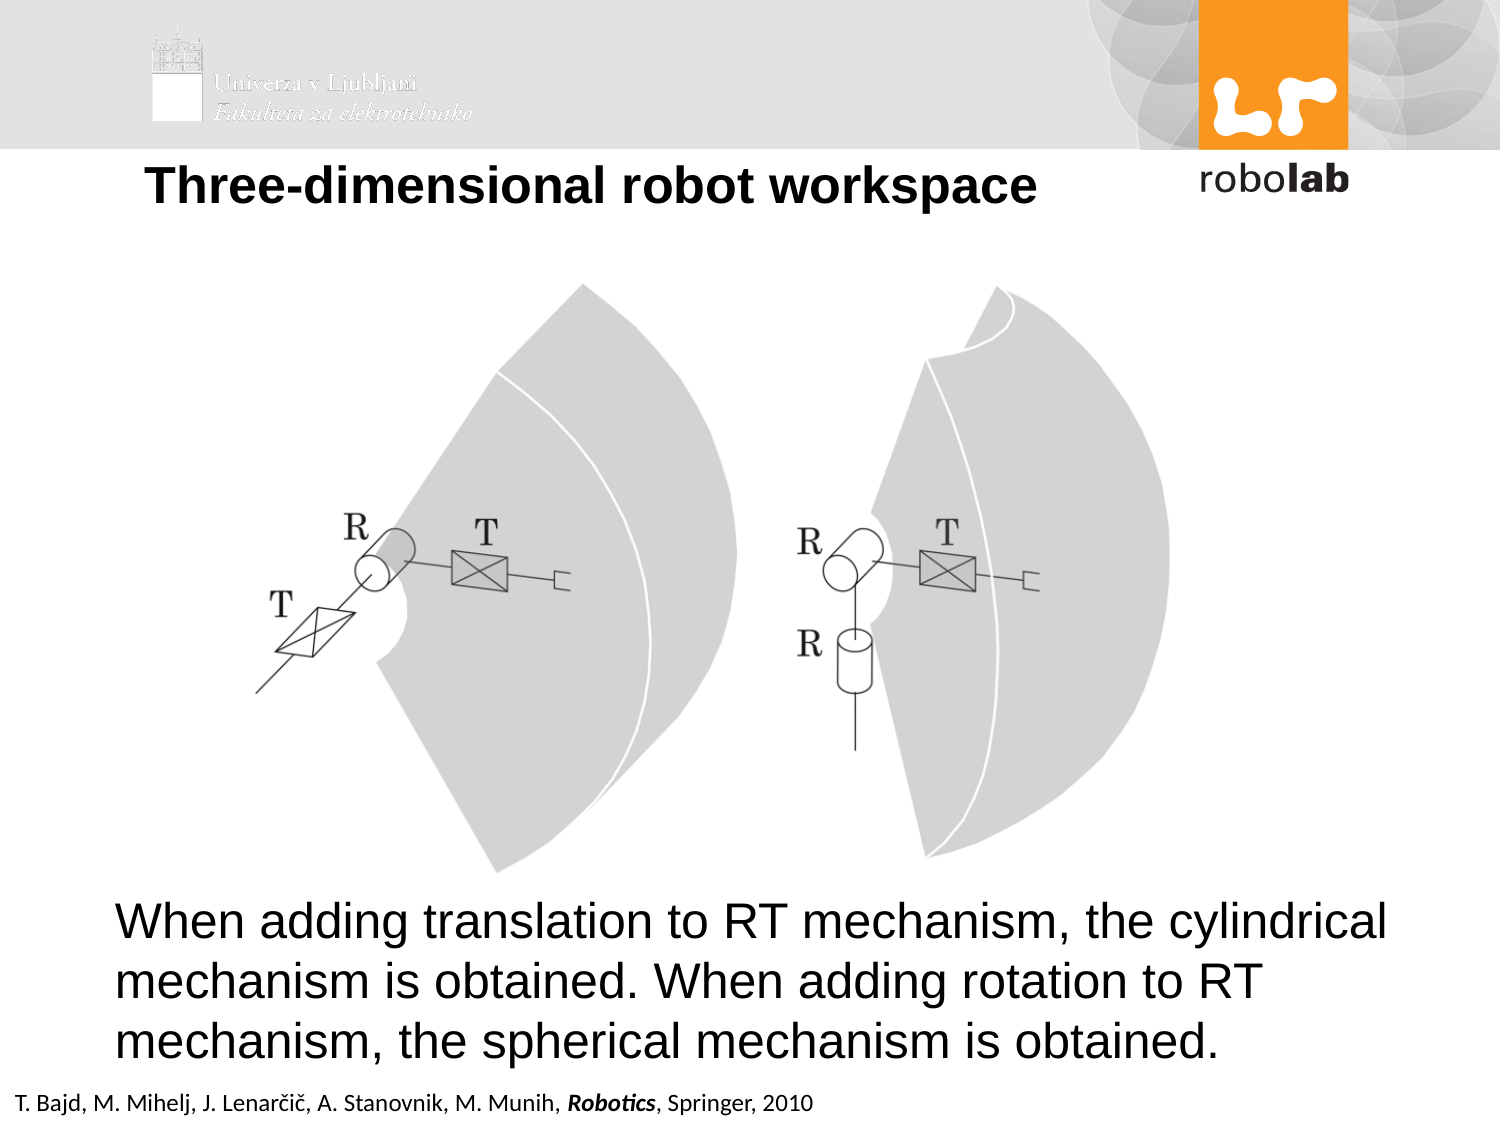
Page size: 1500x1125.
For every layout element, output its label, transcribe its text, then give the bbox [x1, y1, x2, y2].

picture [191, 255, 1223, 876]
picture [152, 23, 472, 94]
text_box When adding translation to RT mechanism, the cylindrical mechanism is obtained. When adding rotation to RT mechanism, the spherical mechanism is obtained. [100, 881, 1412, 1077]
title Three-dimensional robot workspace [129, 94, 1311, 272]
picture [998, 0, 1500, 196]
